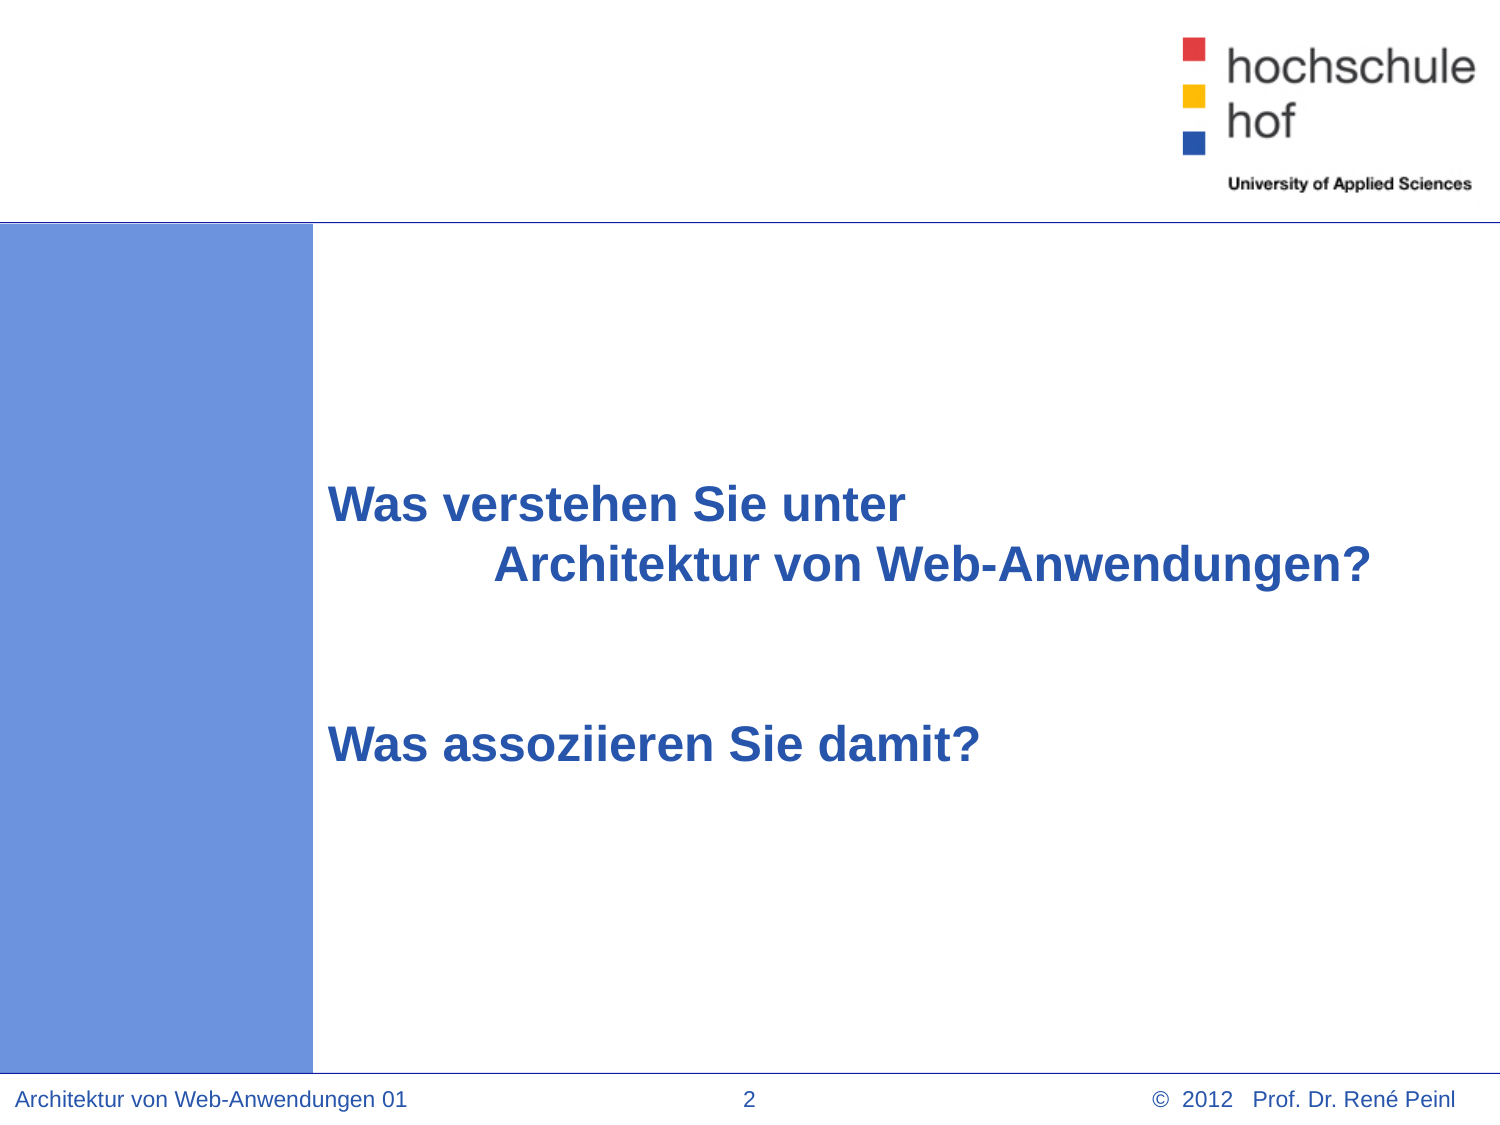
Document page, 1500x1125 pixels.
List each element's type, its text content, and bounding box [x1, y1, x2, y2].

picture [1182, 0, 1500, 207]
title Was verstehen Sie unter Architektur von Web-Anwendungen? Was assoziieren Sie damit? [312, 538, 1399, 705]
